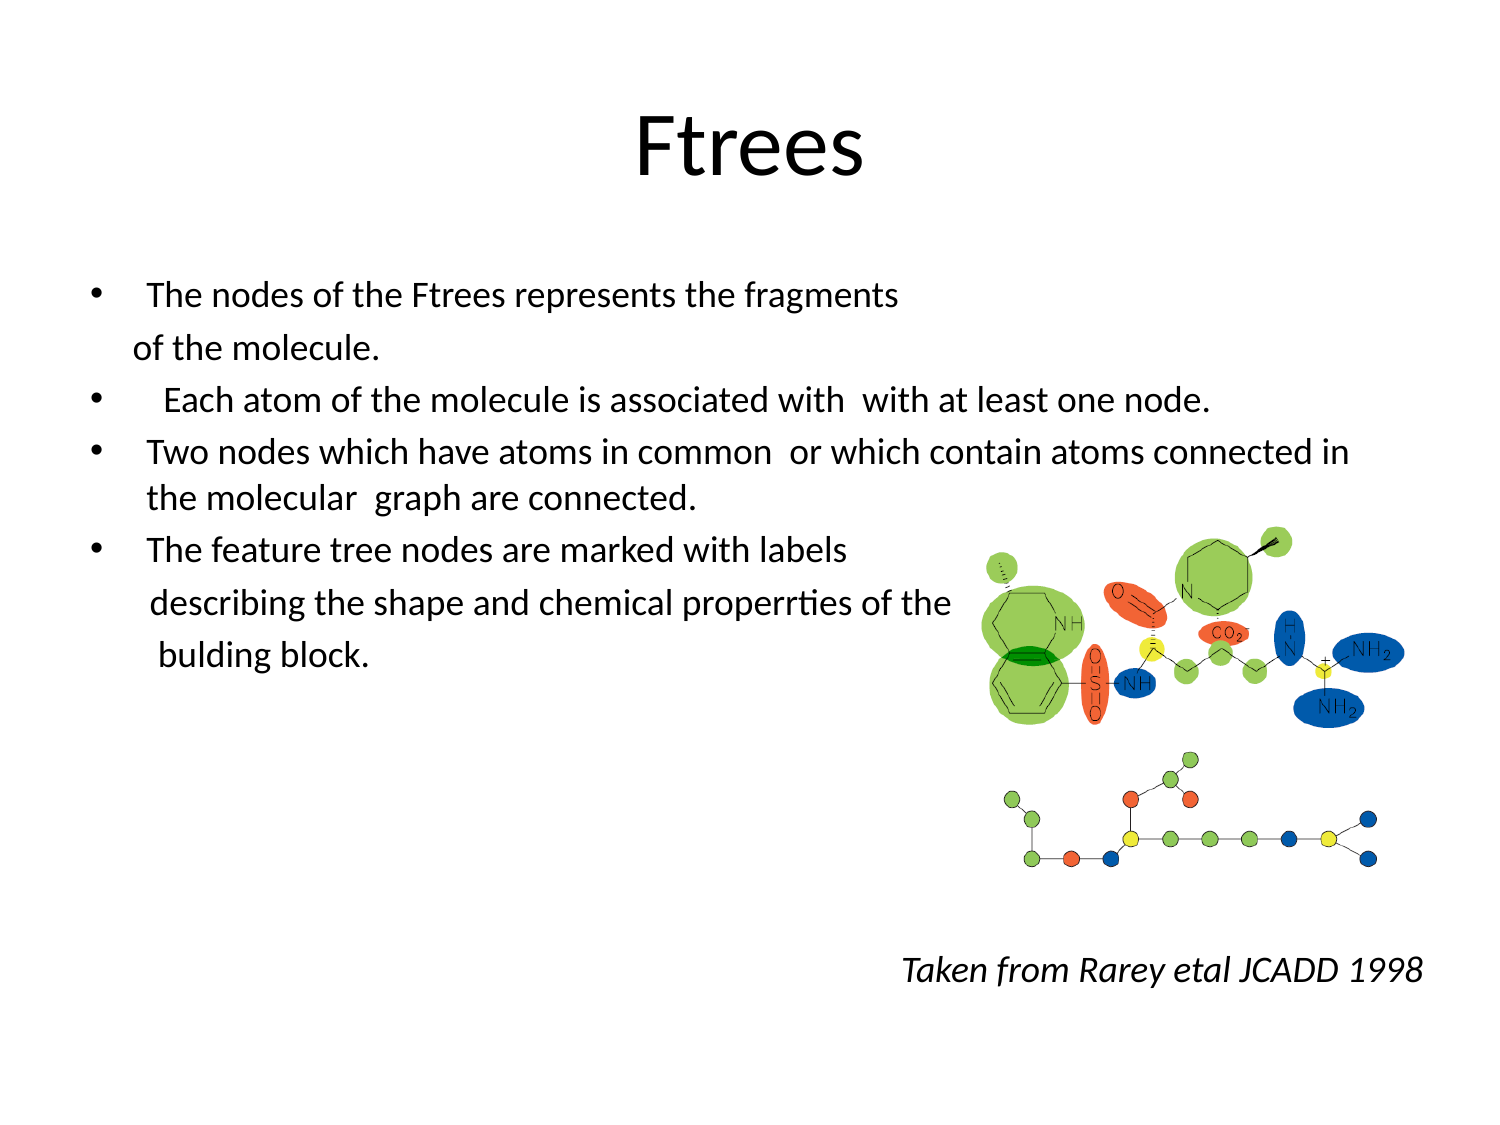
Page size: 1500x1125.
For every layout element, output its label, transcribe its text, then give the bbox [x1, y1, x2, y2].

text_box Taken from Rarey etal JCADD 1998 [886, 937, 1439, 998]
picture [962, 499, 1442, 874]
list The nodes of the Ftrees represents the fragments of the molecule. Each atom of the molecule is associated with with at least one node. Two nodes which have atoms in common or which contain atoms connected in the molecular graph are connected. The feature tree nodes are marked with labels describing the shape and chemical properrties of the bulding block. [75, 262, 1425, 1005]
title Ftrees [75, 45, 1425, 233]
